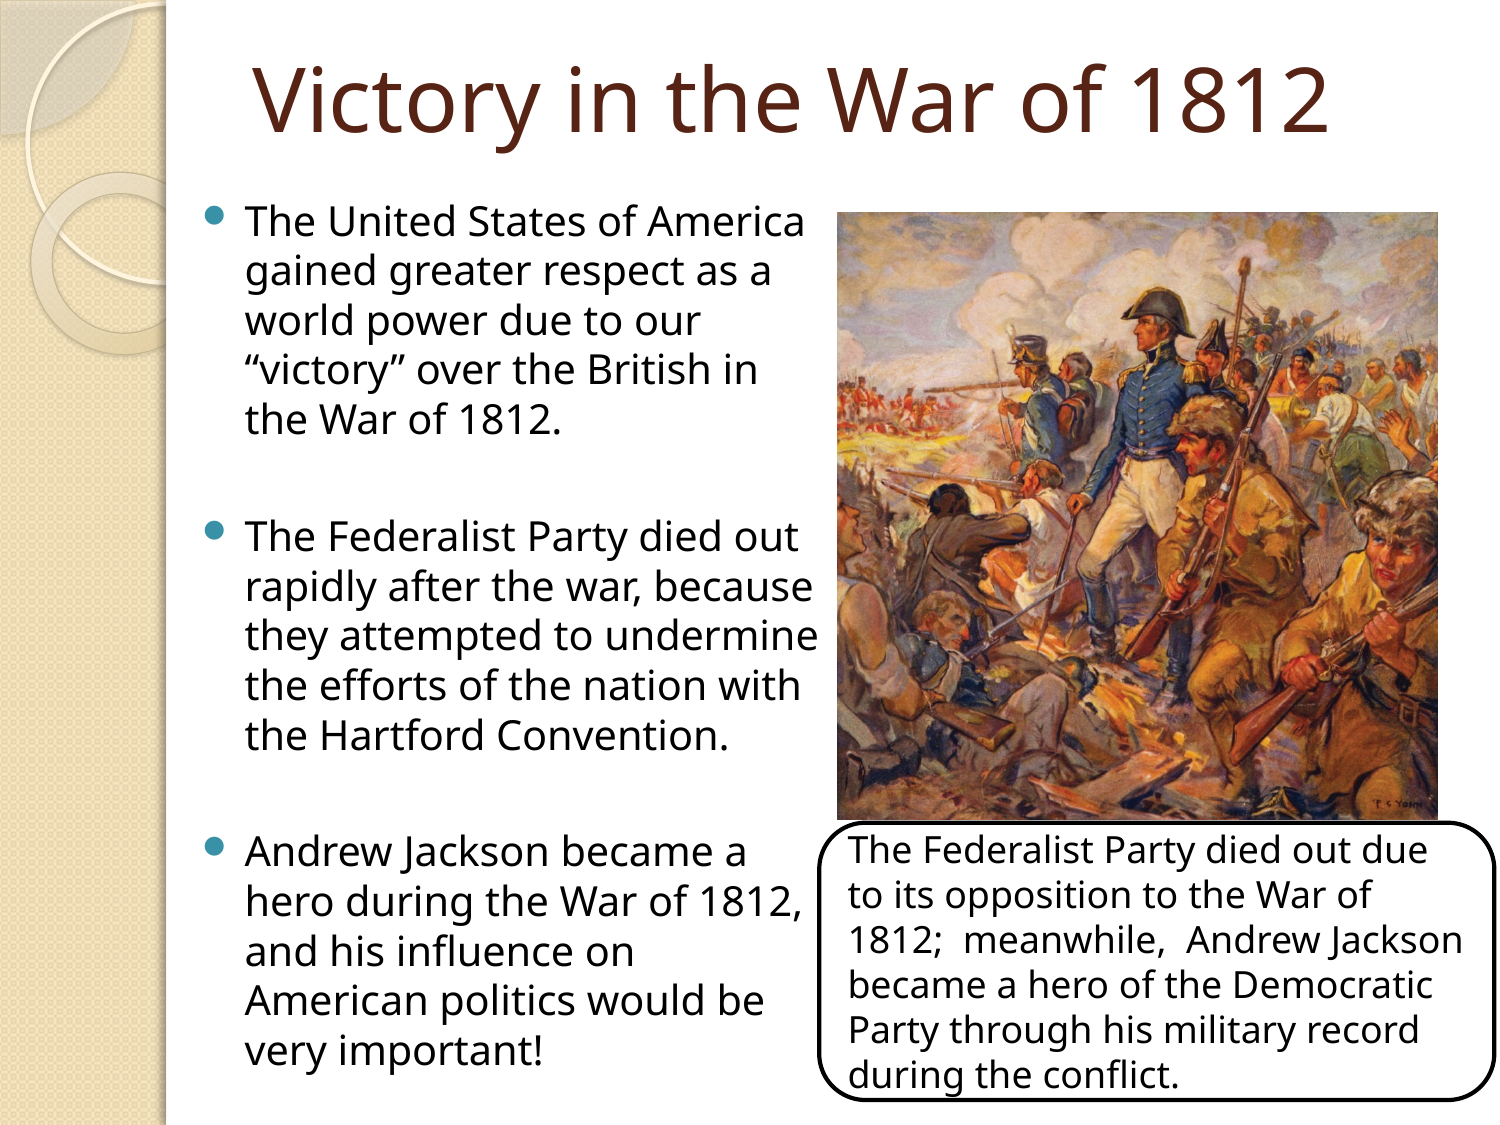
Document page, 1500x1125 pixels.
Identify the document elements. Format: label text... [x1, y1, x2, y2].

text_box The Federalist Party died out due to its opposition to the War of 1812; meanwhile, Andrew Jackson became a hero of the Democratic Party through his military record during the conflict. [817, 820, 1497, 1103]
title Victory in the War of 1812 [237, 3, 1468, 191]
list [837, 212, 1438, 821]
list The United States of America gained greater respect as a world power due to our “victory” over the British in the War of 1812. The Federalist Party died out rapidly after the war, because they attempted to undermine the efforts of the nation with the Hartford Convention. Andrew Jackson became a hero during the War of 1812, and his influence on American politics would be very important! [174, 187, 838, 1100]
